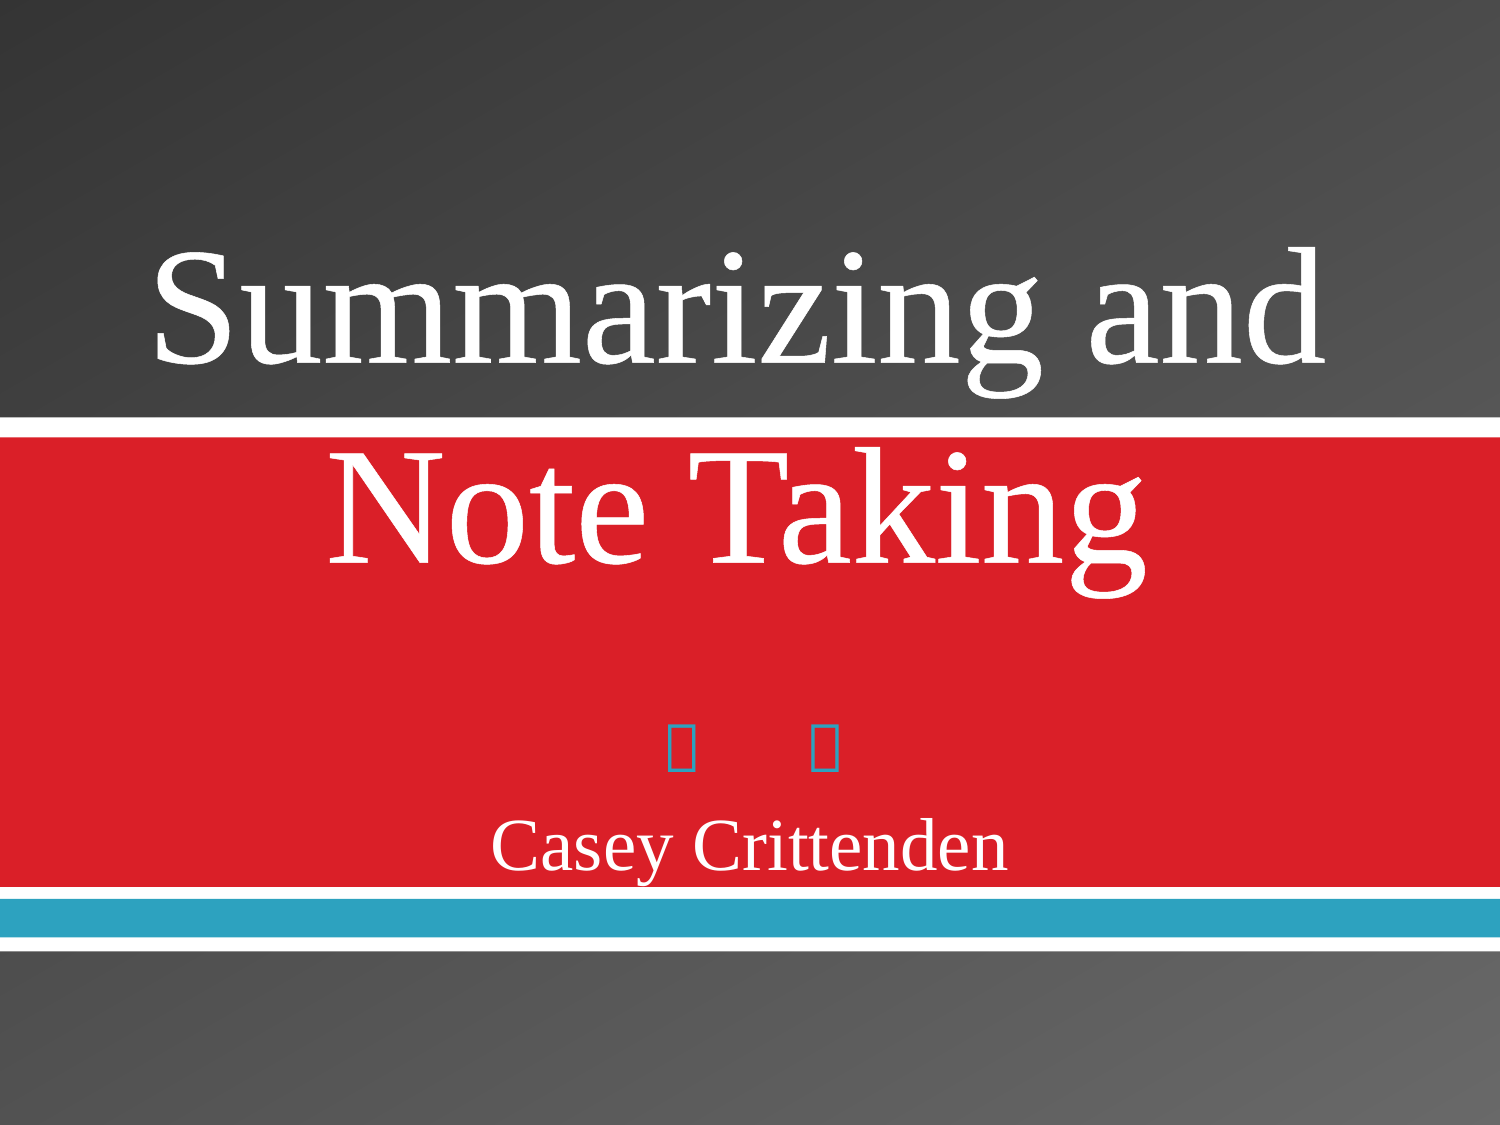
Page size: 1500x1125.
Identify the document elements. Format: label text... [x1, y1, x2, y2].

title Summarizing and Note Taking [24, 362, 1450, 604]
subtitle Casey Crittenden [93, 787, 1407, 875]
